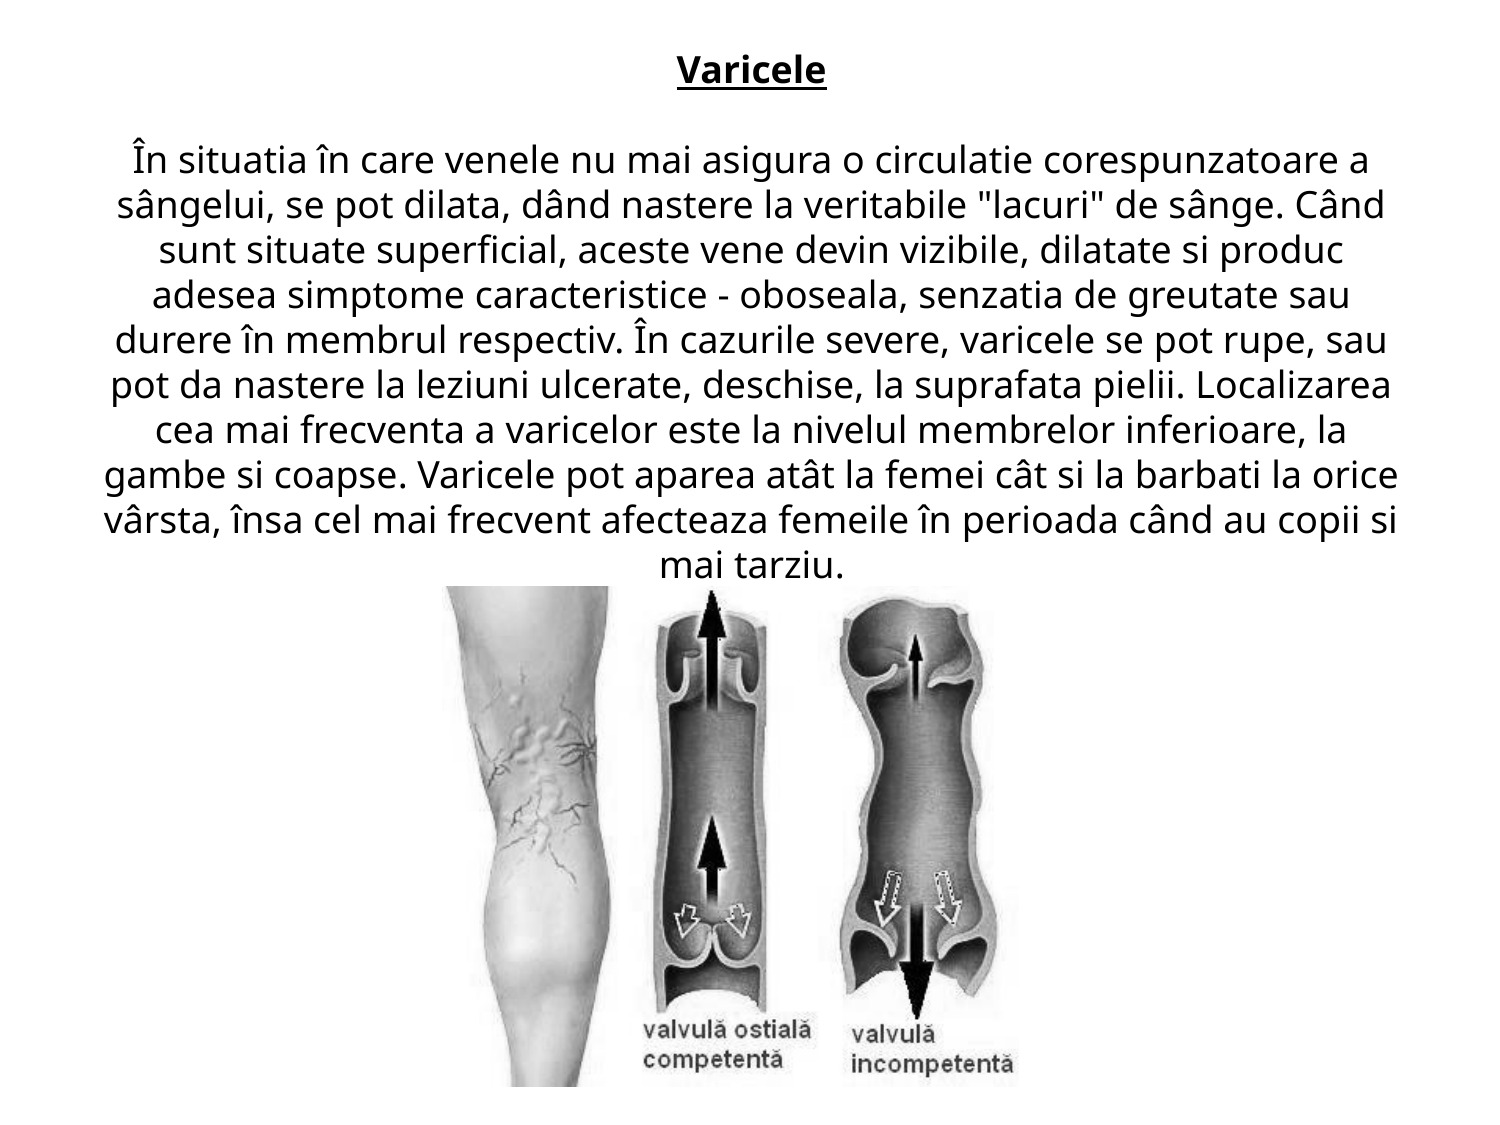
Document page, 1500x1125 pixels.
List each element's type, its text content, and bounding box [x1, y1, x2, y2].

title Varicele În situatia în care venele nu mai asigura o circulatie corespunzatoare a sângelui, se pot dilata, dând nastere la veritabile "lacuri" de sânge. Când sunt situate superficial, aceste vene devin vizibile, dilatate si produc adesea simptome caracteristice - oboseala, senzatia de greutate sau durere în membrul respectiv. În cazurile severe, varicele se pot rupe, sau pot da nastere la leziuni ulcerate, deschise, la suprafata pielii. Localizarea cea mai frecventa a varicelor este la nivelul membrelor inferioare, la gambe si coapse. Varicele pot aparea atât la femei cât si la barbati la orice vârsta, însa cel mai frecvent afecteaza femeile în perioada când au copii si mai tarziu. [76, 66, 1428, 667]
picture [442, 585, 1022, 1087]
